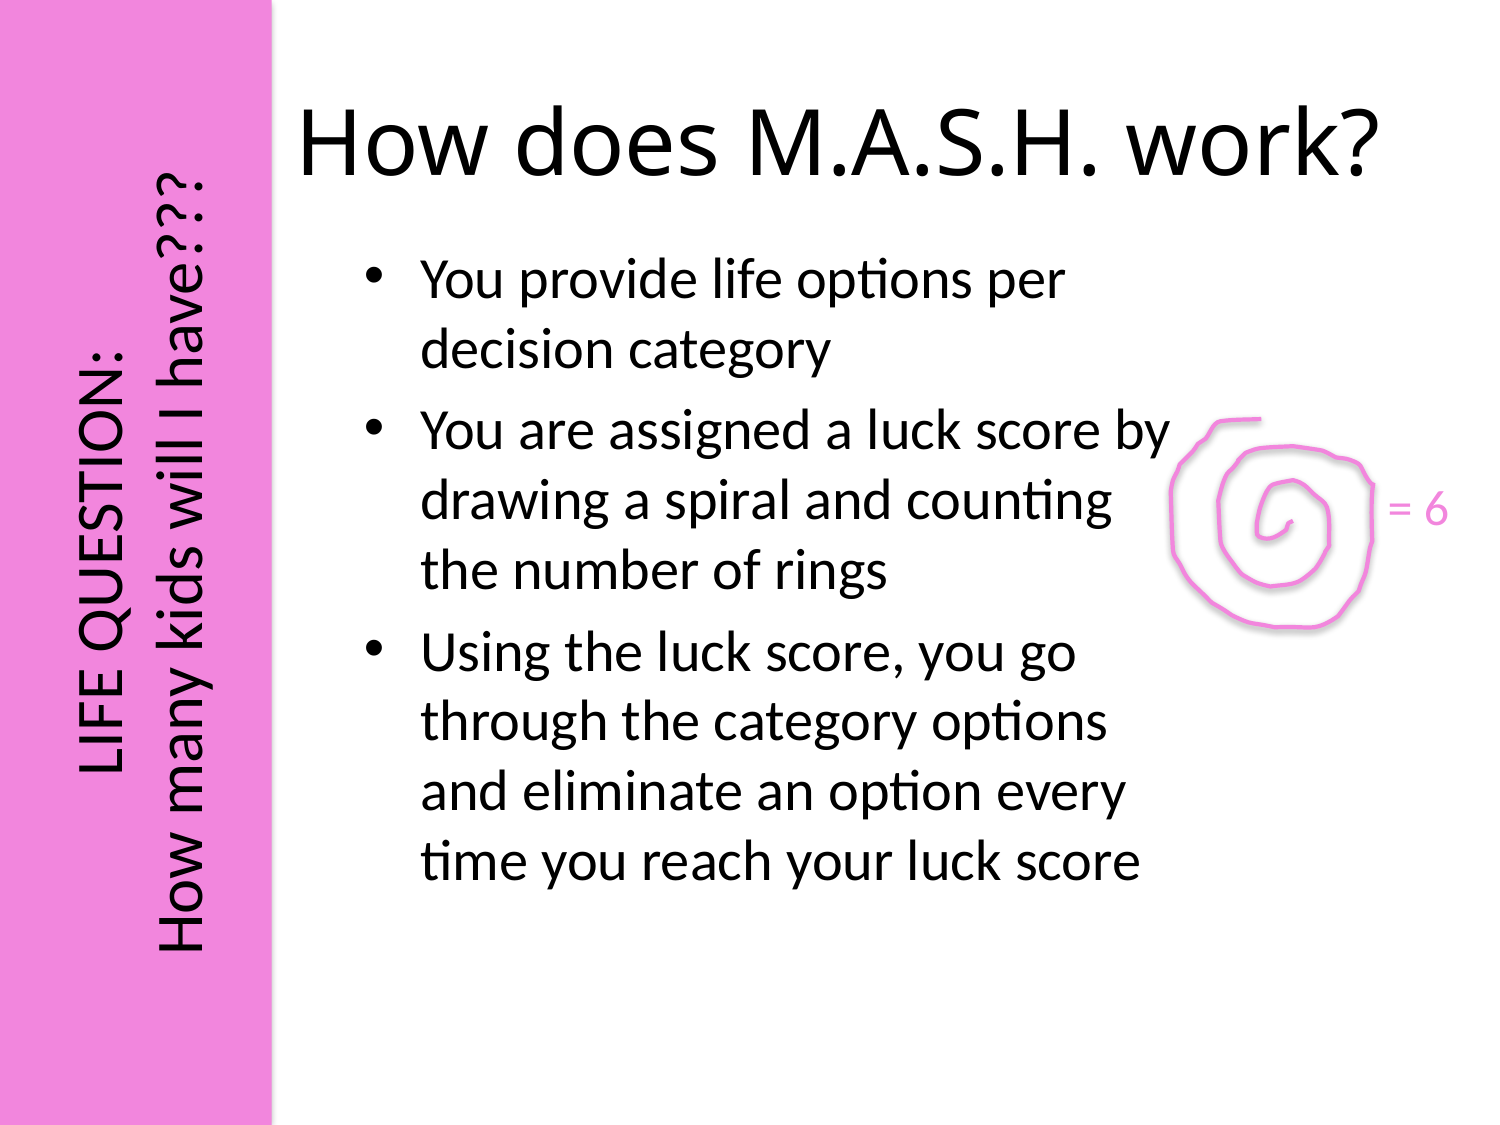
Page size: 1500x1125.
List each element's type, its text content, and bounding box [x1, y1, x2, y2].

list You provide life options per decision category You are assigned a luck score by drawing a spiral and counting the number of rings Using the luck score, you go through the category options and eliminate an option every time you reach your luck score [349, 232, 1212, 975]
text_box = 6 [1372, 467, 1465, 543]
text_box LIFE QUESTION: How many kids will I have??? [0, 0, 272, 1125]
text_box [1168, 416, 1374, 630]
title How does M.A.S.H. work? [276, 45, 1500, 233]
